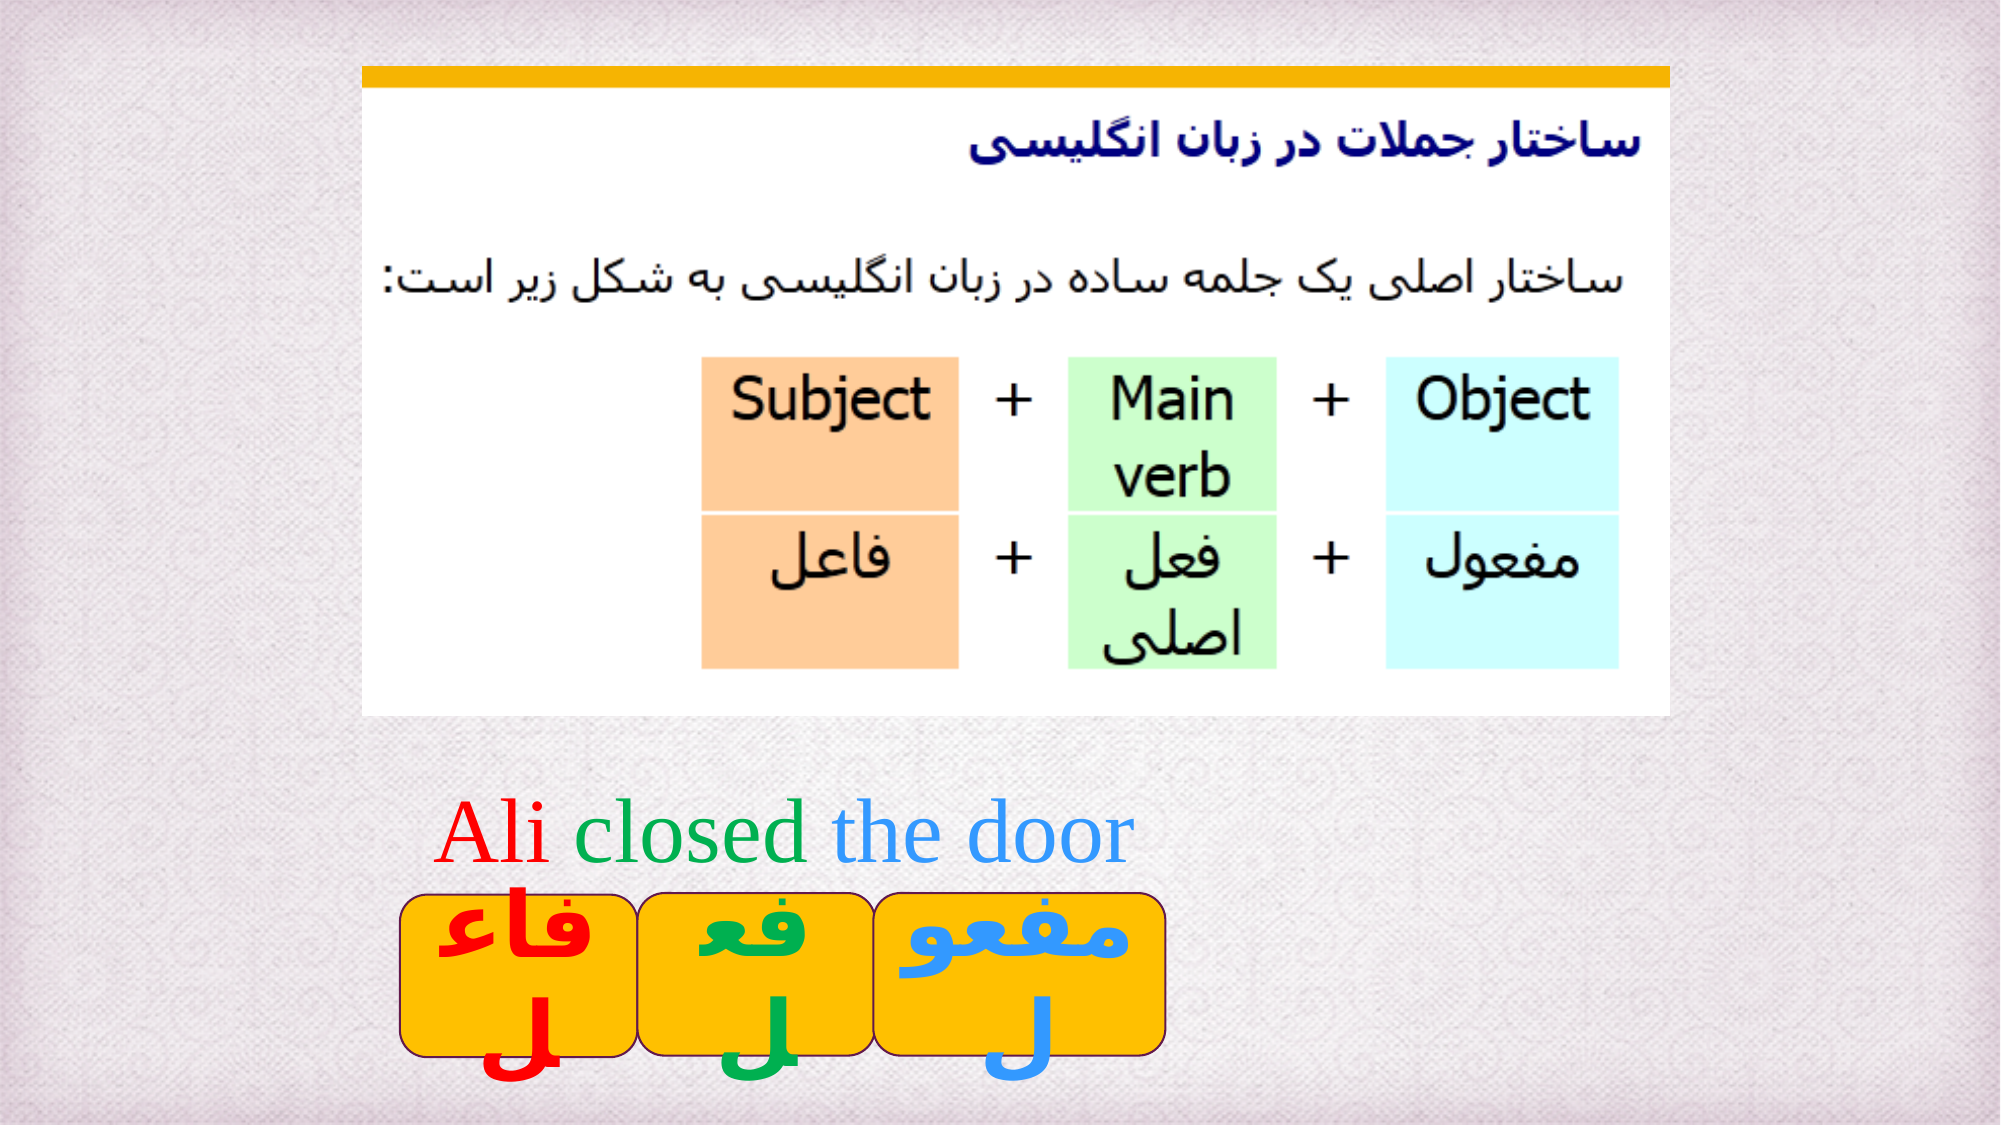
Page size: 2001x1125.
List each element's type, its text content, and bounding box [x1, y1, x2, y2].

text_box مفعول [872, 891, 1167, 1057]
picture [0, 0, 2001, 1125]
text_box Ali closed the door [418, 763, 1494, 888]
text_box فاعل [398, 893, 638, 1059]
text_box فعل [636, 891, 874, 1057]
